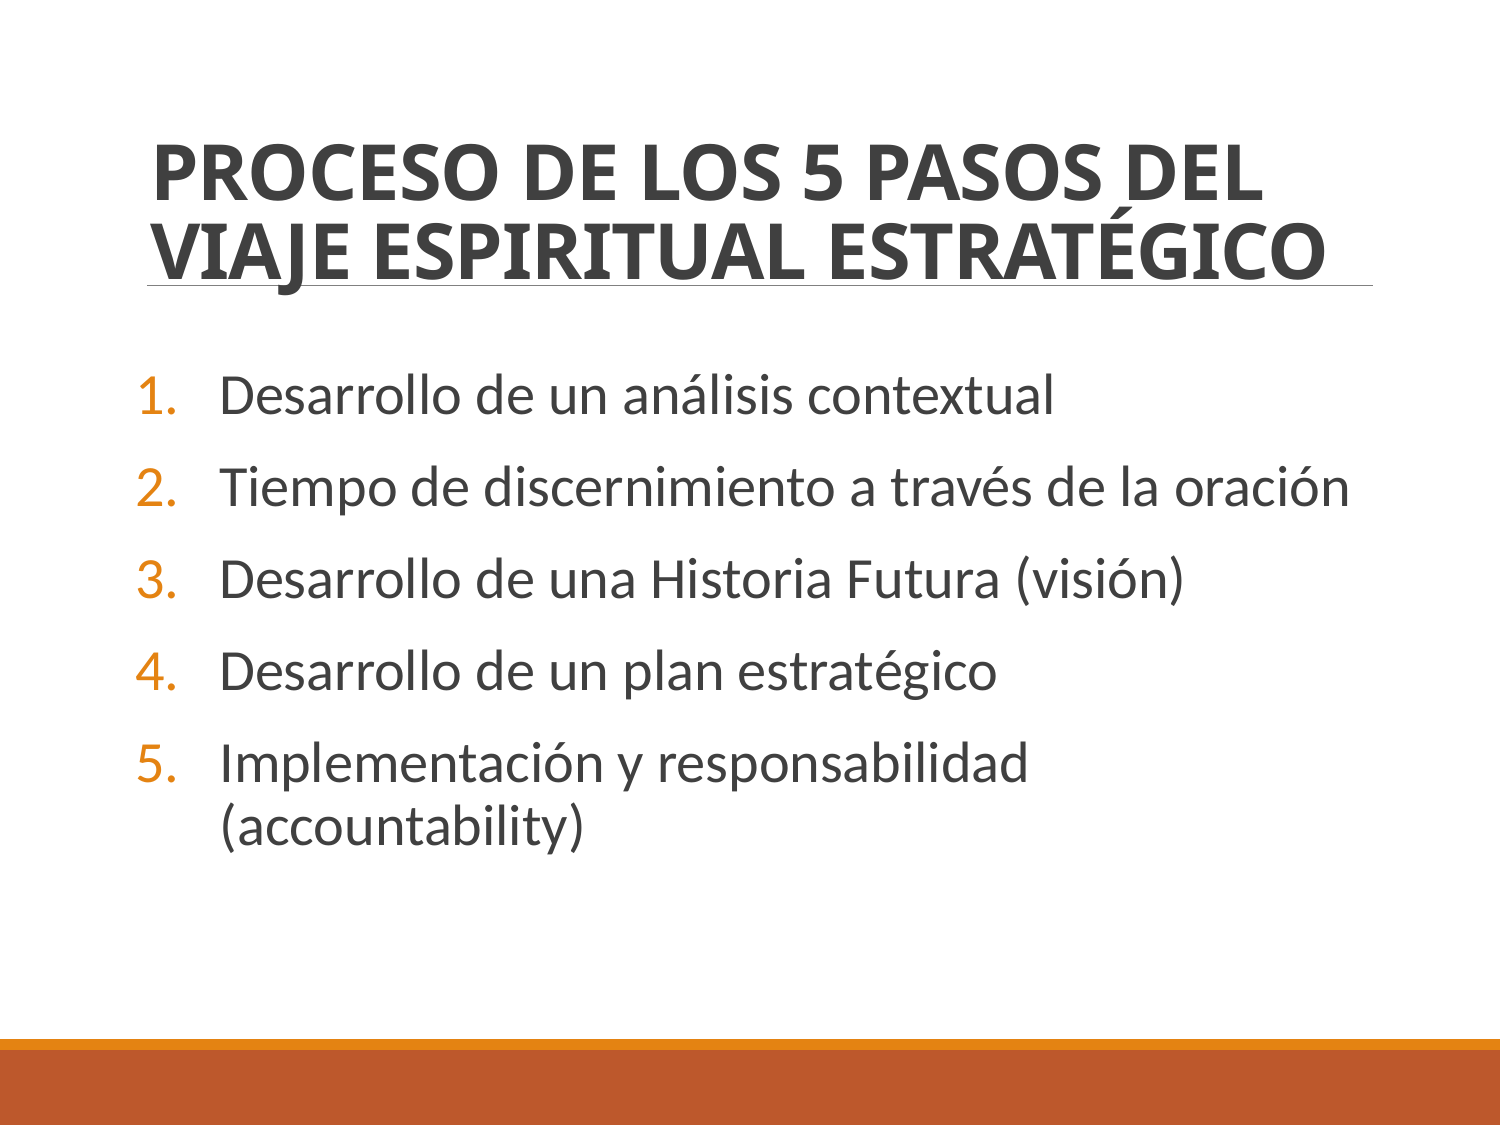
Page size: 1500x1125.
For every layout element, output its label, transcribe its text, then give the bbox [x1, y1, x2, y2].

list Desarrollo de un análisis contextual Tiempo de discernimiento a través de la oración Desarrollo de una Historia Futura (visión) Desarrollo de un plan estratégico Implementación y responsabilidad (accountability) [135, 356, 1373, 1017]
title PROCESO DE LOS 5 PASOS DEL VIAJE ESPIRITUAL ESTRATÉGICO [135, 64, 1373, 303]
